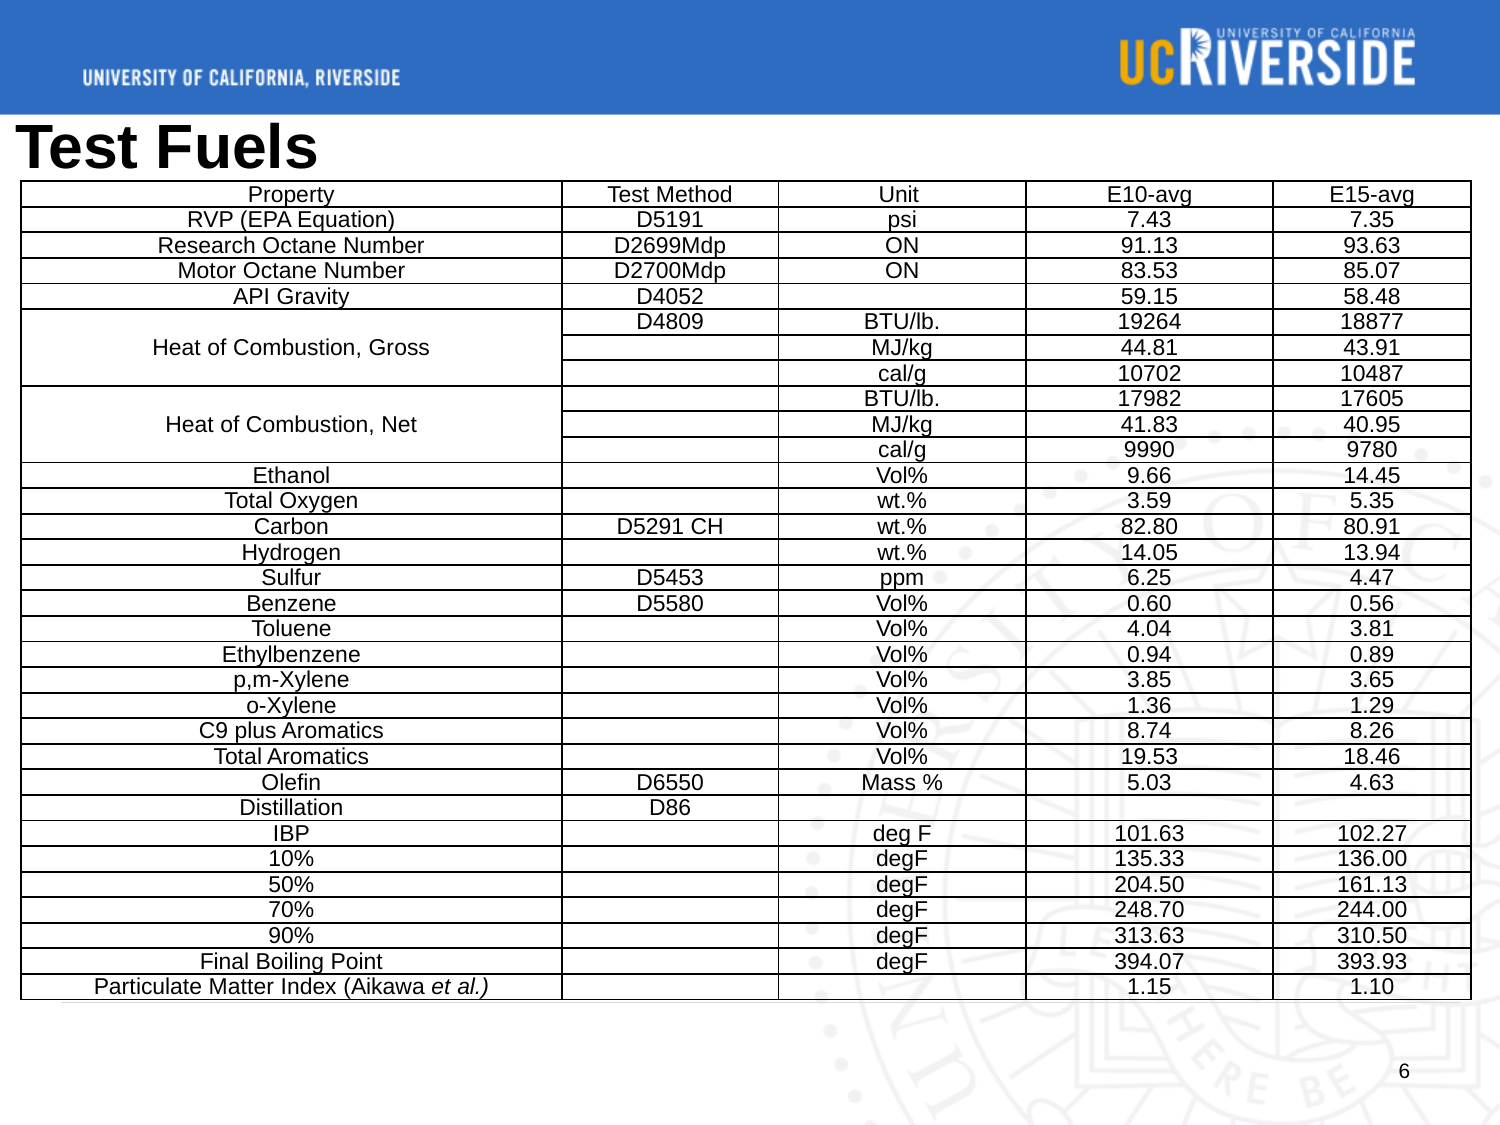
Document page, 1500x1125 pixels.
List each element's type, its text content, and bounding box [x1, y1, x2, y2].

table_cell degF [779, 873, 1025, 896]
table_cell 4.04 [1027, 617, 1272, 641]
table_cell BTU/lb. [779, 387, 1025, 410]
table_cell Vol% [779, 719, 1025, 743]
table_cell D5580 [563, 591, 778, 615]
table_cell Motor Octane Number [22, 259, 561, 283]
table_cell [563, 617, 778, 641]
table_cell 17605 [1274, 387, 1470, 410]
table_cell [779, 284, 1025, 308]
table_cell [563, 924, 778, 947]
table_cell Distillation [22, 796, 561, 820]
table_cell 0.89 [1274, 642, 1470, 666]
table_cell degF [779, 924, 1025, 947]
table_cell 102.27 [1274, 821, 1470, 845]
table_cell wt.% [779, 540, 1025, 564]
table_cell degF [779, 949, 1025, 973]
table_cell [563, 694, 778, 717]
title Test Fuels [0, 88, 1440, 189]
table_cell 7.35 [1274, 208, 1470, 231]
table_cell [1274, 796, 1470, 820]
table_cell RVP (EPA Equation) [22, 208, 561, 231]
table_cell 248.70 [1027, 898, 1272, 922]
table_cell Final Boiling Point [22, 949, 561, 973]
table_cell 5.03 [1027, 770, 1272, 794]
table_cell 41.83 [1027, 412, 1272, 436]
table_cell Carbon [22, 515, 561, 538]
table_cell [563, 898, 778, 922]
table_cell Benzene [22, 591, 561, 615]
table_header Test Method [563, 182, 778, 206]
table_cell [563, 642, 778, 666]
table_cell 310.50 [1274, 924, 1470, 947]
table_cell 10% [22, 847, 561, 871]
table_cell Research Octane Number [22, 233, 561, 257]
table_cell 3.59 [1027, 489, 1272, 513]
table_cell 85.07 [1274, 259, 1470, 283]
table_header Property [22, 182, 561, 206]
picture [0, 0, 1500, 1125]
table_cell wt.% [779, 489, 1025, 513]
table_cell Vol% [779, 642, 1025, 666]
table_cell 3.81 [1274, 617, 1470, 641]
table_cell 14.45 [1274, 463, 1470, 487]
table_cell ppm [779, 566, 1025, 589]
table_cell D6550 [563, 770, 778, 794]
table_cell [563, 540, 778, 564]
table_cell D5453 [563, 566, 778, 589]
table_cell o-Xylene [22, 694, 561, 717]
table_cell 5.35 [1274, 489, 1470, 513]
table_cell 1.15 [1027, 975, 1272, 999]
table_cell 17982 [1027, 387, 1272, 410]
table_cell deg F [779, 821, 1025, 845]
table_cell C9 plus Aromatics [22, 719, 561, 743]
table_cell Sulfur [22, 566, 561, 589]
table_cell 1.36 [1027, 694, 1272, 717]
table_cell 82.80 [1027, 515, 1272, 538]
table_cell [563, 489, 778, 513]
table_cell D2699Mdp [563, 233, 778, 257]
table_cell D4809 [563, 310, 778, 334]
table_cell [563, 821, 778, 845]
table_cell Olefin [22, 770, 561, 794]
table_cell 83.53 [1027, 259, 1272, 283]
table_cell D2700Mdp [563, 259, 778, 283]
table_cell 204.50 [1027, 873, 1272, 896]
table_cell Mass % [779, 770, 1025, 794]
table_cell 6.25 [1027, 566, 1272, 589]
table_cell 8.74 [1027, 719, 1272, 743]
table_cell 136.00 [1274, 847, 1470, 871]
table_cell 19.53 [1027, 745, 1272, 768]
table_cell Particulate Matter Index (Aikawa et al.) [22, 975, 561, 999]
table_cell 244.00 [1274, 898, 1470, 922]
table_cell [563, 949, 778, 973]
table_cell 70% [22, 898, 561, 922]
table_cell Vol% [779, 463, 1025, 487]
table_cell 93.63 [1274, 233, 1470, 257]
table_cell [563, 873, 778, 896]
table_cell 18877 [1274, 310, 1470, 334]
table_cell 91.13 [1027, 233, 1272, 257]
table_cell Heat of Combustion, Gross [22, 310, 561, 385]
table_cell Ethanol [22, 463, 561, 487]
table_cell Heat of Combustion, Net [22, 387, 561, 462]
table_cell Total Oxygen [22, 489, 561, 513]
table_cell Vol% [779, 668, 1025, 692]
table_cell ON [779, 233, 1025, 257]
table_cell 4.47 [1274, 566, 1470, 589]
table_cell MJ/kg [779, 412, 1025, 436]
table_cell 8.26 [1274, 719, 1470, 743]
table_cell [563, 438, 778, 462]
table_cell 18.46 [1274, 745, 1470, 768]
table_cell D5191 [563, 208, 778, 231]
table_cell 9780 [1274, 438, 1470, 462]
table_cell D86 [563, 796, 778, 820]
table_cell D4052 [563, 284, 778, 308]
text_box [17, 212, 1475, 1108]
table_cell [1027, 796, 1272, 820]
table_cell API Gravity [22, 284, 561, 308]
table_cell Hydrogen [22, 540, 561, 564]
table_header E10-avg [1027, 182, 1272, 206]
table_cell 0.94 [1027, 642, 1272, 666]
table_cell [563, 387, 778, 410]
table_cell 58.48 [1274, 284, 1470, 308]
table_cell D5291 CH [563, 515, 778, 538]
table_cell psi [779, 208, 1025, 231]
table_cell 9.66 [1027, 463, 1272, 487]
table_cell Vol% [779, 694, 1025, 717]
table_cell 0.56 [1274, 591, 1470, 615]
table_cell [563, 745, 778, 768]
table_cell 393.93 [1274, 949, 1470, 973]
table_cell degF [779, 898, 1025, 922]
table_cell IBP [22, 821, 561, 845]
table_cell ON [779, 259, 1025, 283]
table_cell Vol% [779, 745, 1025, 768]
table_cell 101.63 [1027, 821, 1272, 845]
table_cell BTU/lb. [779, 310, 1025, 334]
table_cell 19264 [1027, 310, 1272, 334]
table_cell 313.63 [1027, 924, 1272, 947]
table_cell 1.10 [1274, 975, 1470, 999]
table_cell 10702 [1027, 361, 1272, 385]
table_cell 90% [22, 924, 561, 947]
table_cell 9990 [1027, 438, 1272, 462]
table_cell 13.94 [1274, 540, 1470, 564]
table_cell cal/g [779, 361, 1025, 385]
table_cell 59.15 [1027, 284, 1272, 308]
table_cell Vol% [779, 591, 1025, 615]
table_cell [563, 719, 778, 743]
table_cell 394.07 [1027, 949, 1272, 973]
table_cell Total Aromatics [22, 745, 561, 768]
table_cell 3.65 [1274, 668, 1470, 692]
table_header Unit [779, 182, 1025, 206]
table_cell [563, 668, 778, 692]
table_cell [563, 975, 778, 999]
table_cell wt.% [779, 515, 1025, 538]
table_cell 10487 [1274, 361, 1470, 385]
table_cell 0.60 [1027, 591, 1272, 615]
table_cell p,m-Xylene [22, 668, 561, 692]
table_cell 135.33 [1027, 847, 1272, 871]
table_cell [779, 796, 1025, 820]
table_cell Ethylbenzene [22, 642, 561, 666]
table_cell 14.05 [1027, 540, 1272, 564]
table_cell Vol% [779, 617, 1025, 641]
table_cell 80.91 [1274, 515, 1470, 538]
table_cell 44.81 [1027, 336, 1272, 359]
table_cell 3.85 [1027, 668, 1272, 692]
table_cell 4.63 [1274, 770, 1470, 794]
table_cell 43.91 [1274, 336, 1470, 359]
table_cell 1.29 [1274, 694, 1470, 717]
table_cell 7.43 [1027, 208, 1272, 231]
table_cell [563, 847, 778, 871]
table_cell [563, 361, 778, 385]
table_cell 161.13 [1274, 873, 1470, 896]
table_cell degF [779, 847, 1025, 871]
table_cell [563, 412, 778, 436]
table_cell MJ/kg [779, 336, 1025, 359]
table_header E15-avg [1274, 182, 1470, 206]
table_cell 40.95 [1274, 412, 1470, 436]
table_cell [563, 463, 778, 487]
table_cell [563, 336, 778, 359]
table_cell 50% [22, 873, 561, 896]
table_cell [779, 975, 1025, 999]
table_cell cal/g [779, 438, 1025, 462]
table_cell Toluene [22, 617, 561, 641]
